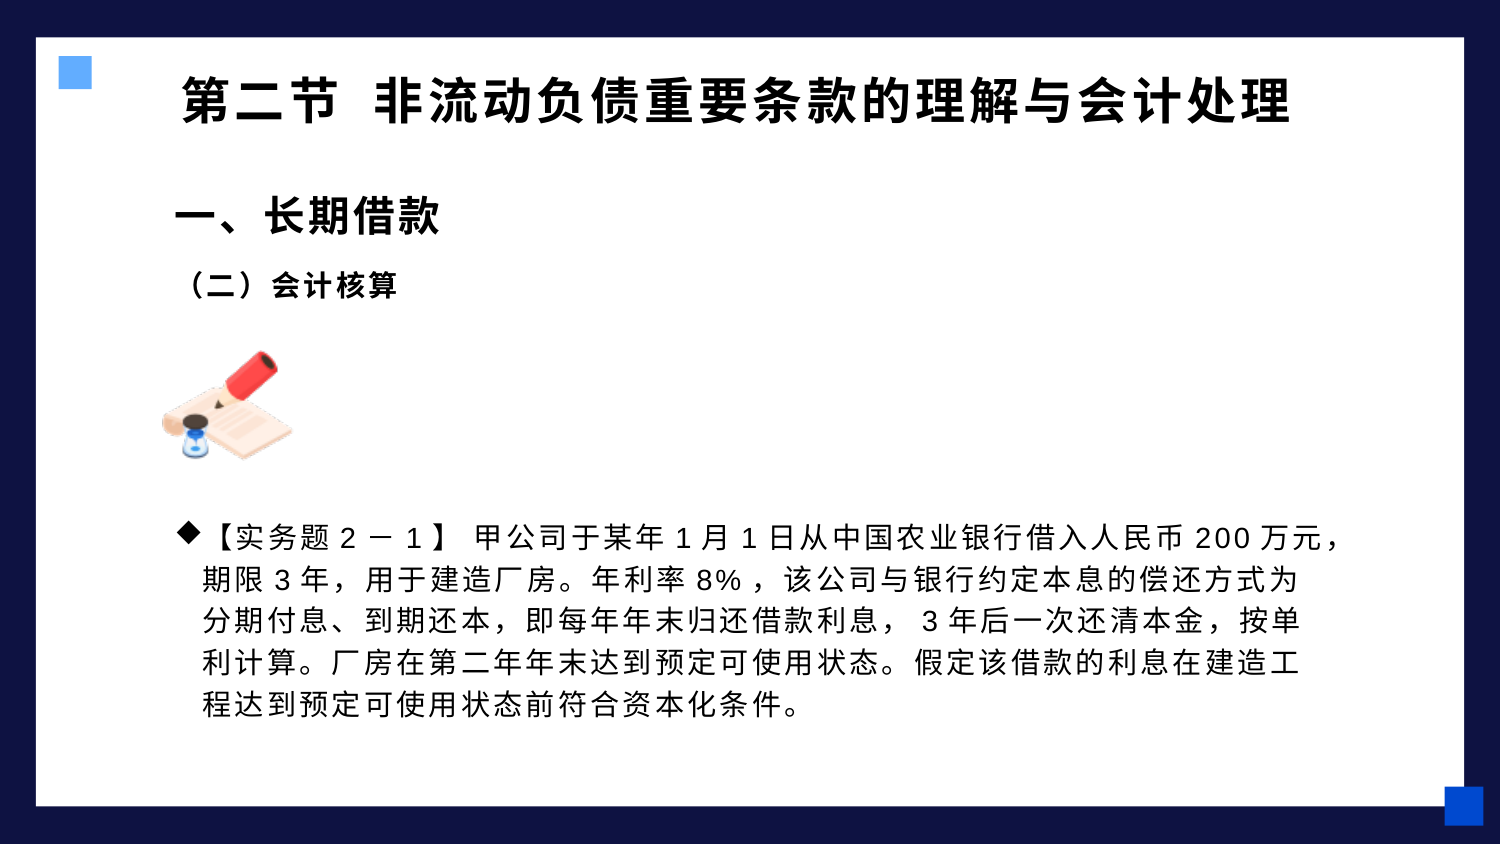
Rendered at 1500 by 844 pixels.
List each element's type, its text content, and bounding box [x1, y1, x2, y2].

title 第二节 非流动负债重要条款的理解与会计处理 [141, 48, 1327, 138]
picture [147, 327, 298, 478]
list 一、长期借款 （二）会计核算 【实务题2－1】 甲公司于某年1月1日从中国农业银行借入人民币200万元，期限3年，用于建造厂房。年利率8%，该公司与银行约定本息的偿还方式为分期付息、到期还本，即每年年末归还借款利息，3年后一次还清本金，按单利计算。厂房在第二年年末达到预定可使用状态。假定该借款的利息在建造工程达到预定可使用状态前符合资本化条件。 [157, 179, 1343, 604]
